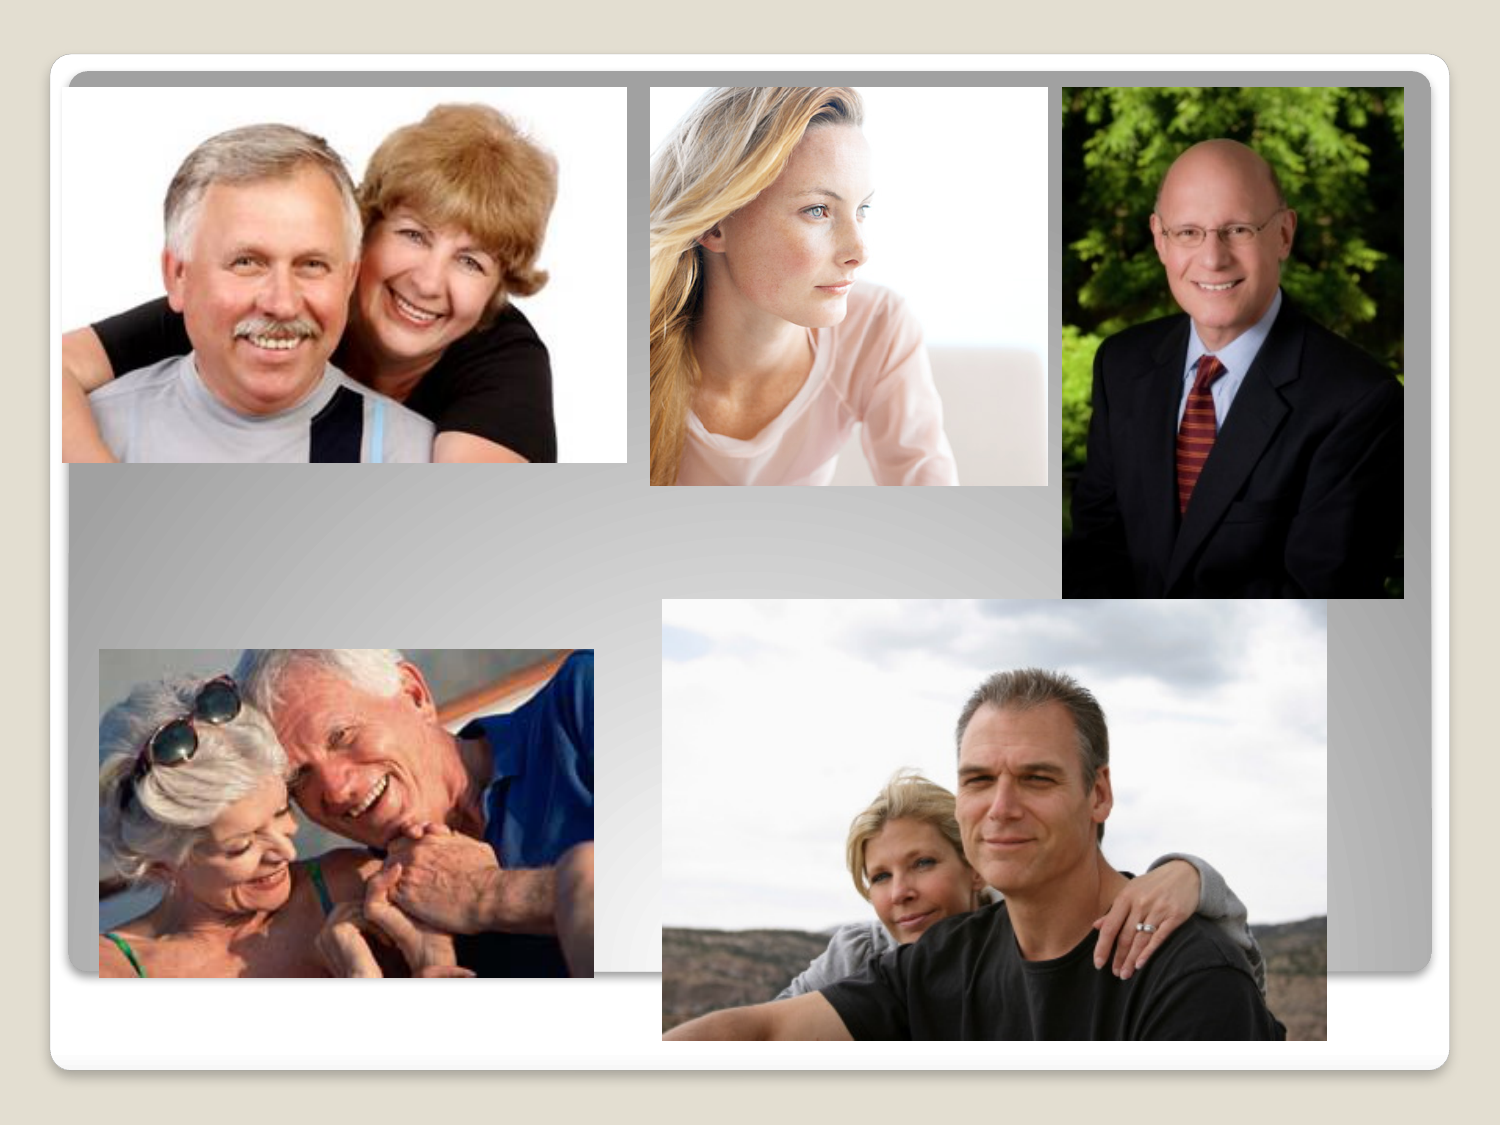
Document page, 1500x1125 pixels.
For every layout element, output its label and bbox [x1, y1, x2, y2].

list [62, 87, 627, 463]
picture [99, 649, 595, 979]
picture [662, 87, 1404, 1041]
picture [649, 87, 1048, 486]
